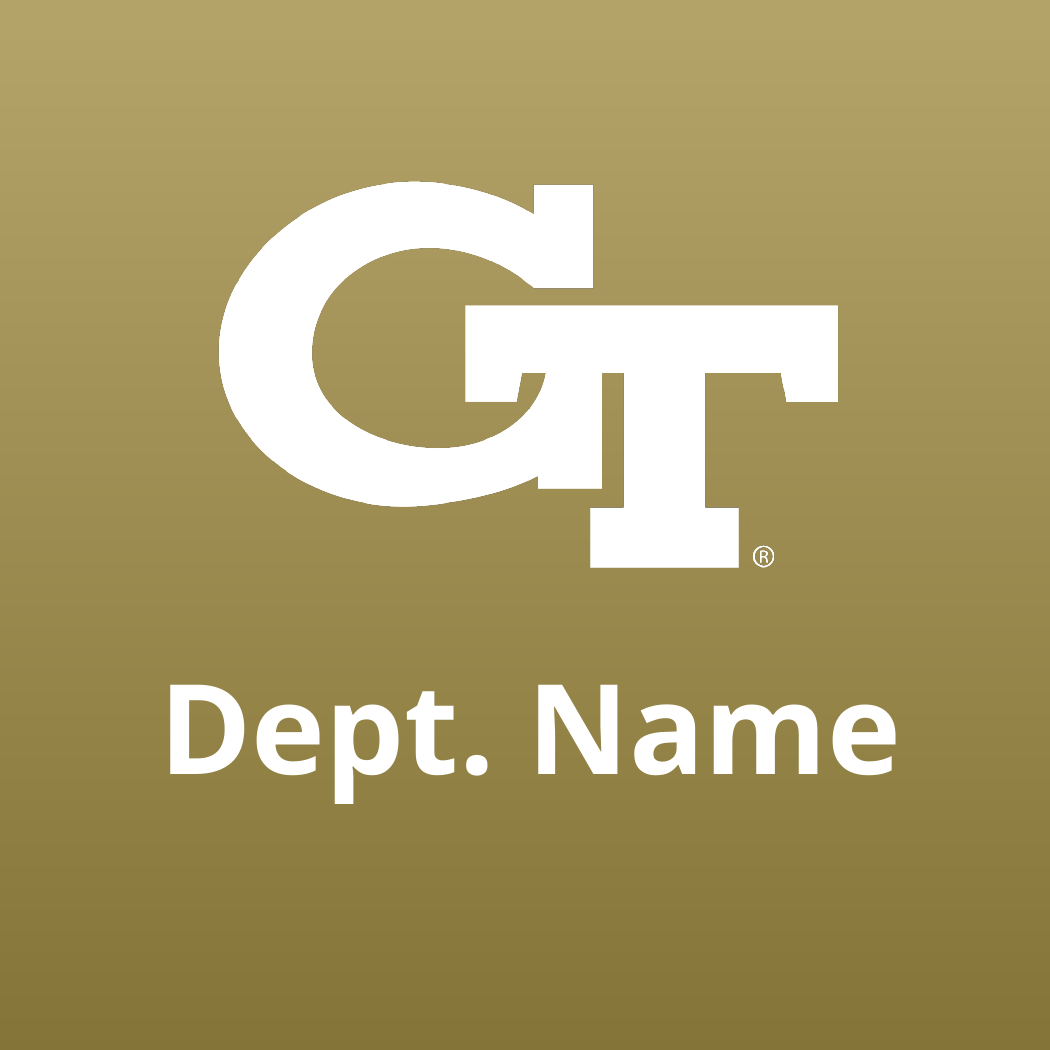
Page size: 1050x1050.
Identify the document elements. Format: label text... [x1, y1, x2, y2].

picture [163, 119, 893, 631]
text_box Dept. Name [73, 642, 987, 807]
